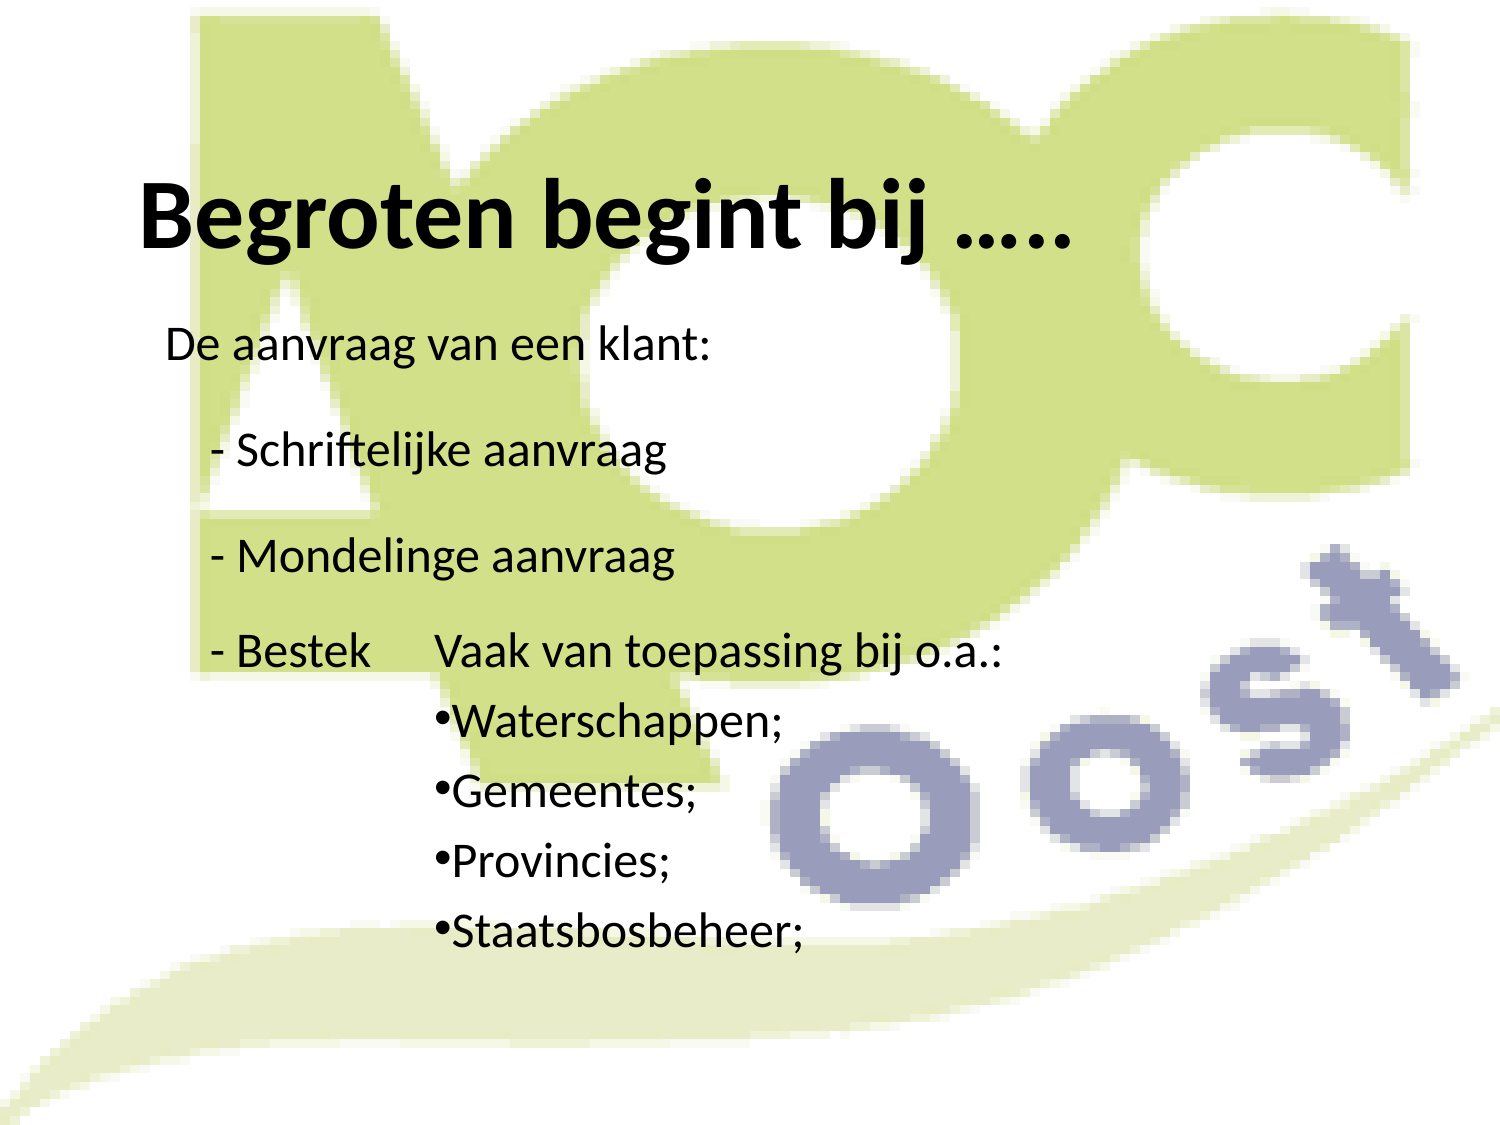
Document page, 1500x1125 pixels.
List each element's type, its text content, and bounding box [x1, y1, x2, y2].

text_box - Bestek [194, 609, 419, 705]
text_box - Schriftelijke aanvraag [194, 408, 1046, 504]
text_box - Mondelinge aanvraag [194, 515, 1046, 609]
text_box Vaak van toepassing bij o.a.: Waterschappen; Gemeentes; Provincies; Staatsbosbeheer; [419, 609, 1317, 1024]
subtitle De aanvraag van een klant: [0, 302, 1193, 409]
title Begroten begint bij ….. [123, 125, 1235, 291]
